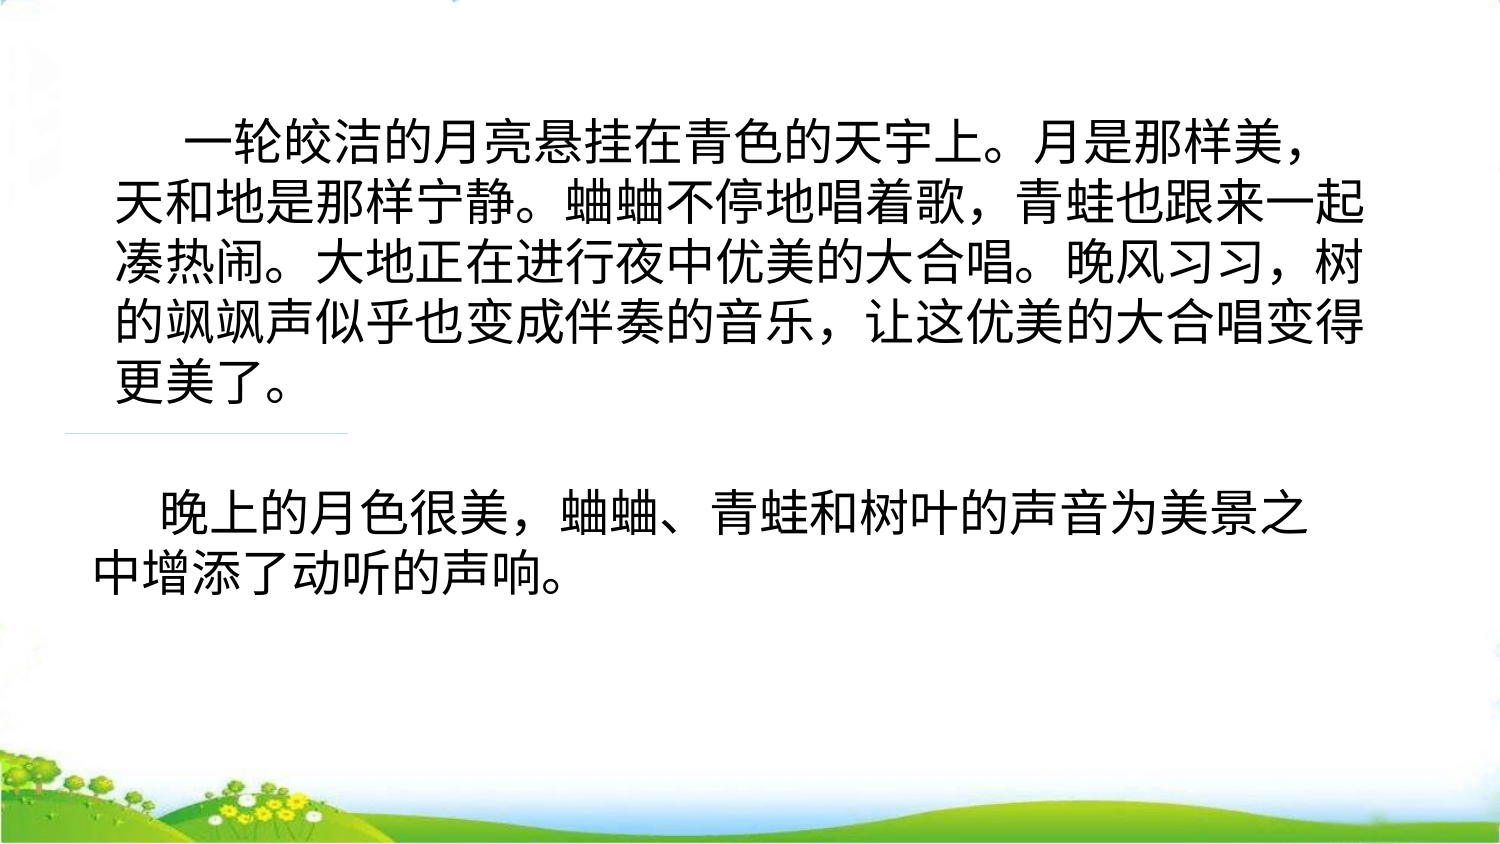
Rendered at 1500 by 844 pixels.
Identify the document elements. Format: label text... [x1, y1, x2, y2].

picture [0, 0, 1500, 844]
text_box 晚上的月色很美，蛐蛐、青蛙和树叶的声音为美景之中增添了动听的声响。 [76, 474, 1365, 610]
text_box 一轮皎洁的月亮悬挂在青色的天宇上。月是那样美，天和地是那样宁静。蛐蛐不停地唱着歌，青蛙也跟来一起凑热闹。大地正在进行夜中优美的大合唱。晚风习习，树的飒飒声似乎也变成伴奏的音乐，让这优美的大合唱变得更美了。 [100, 102, 1388, 418]
